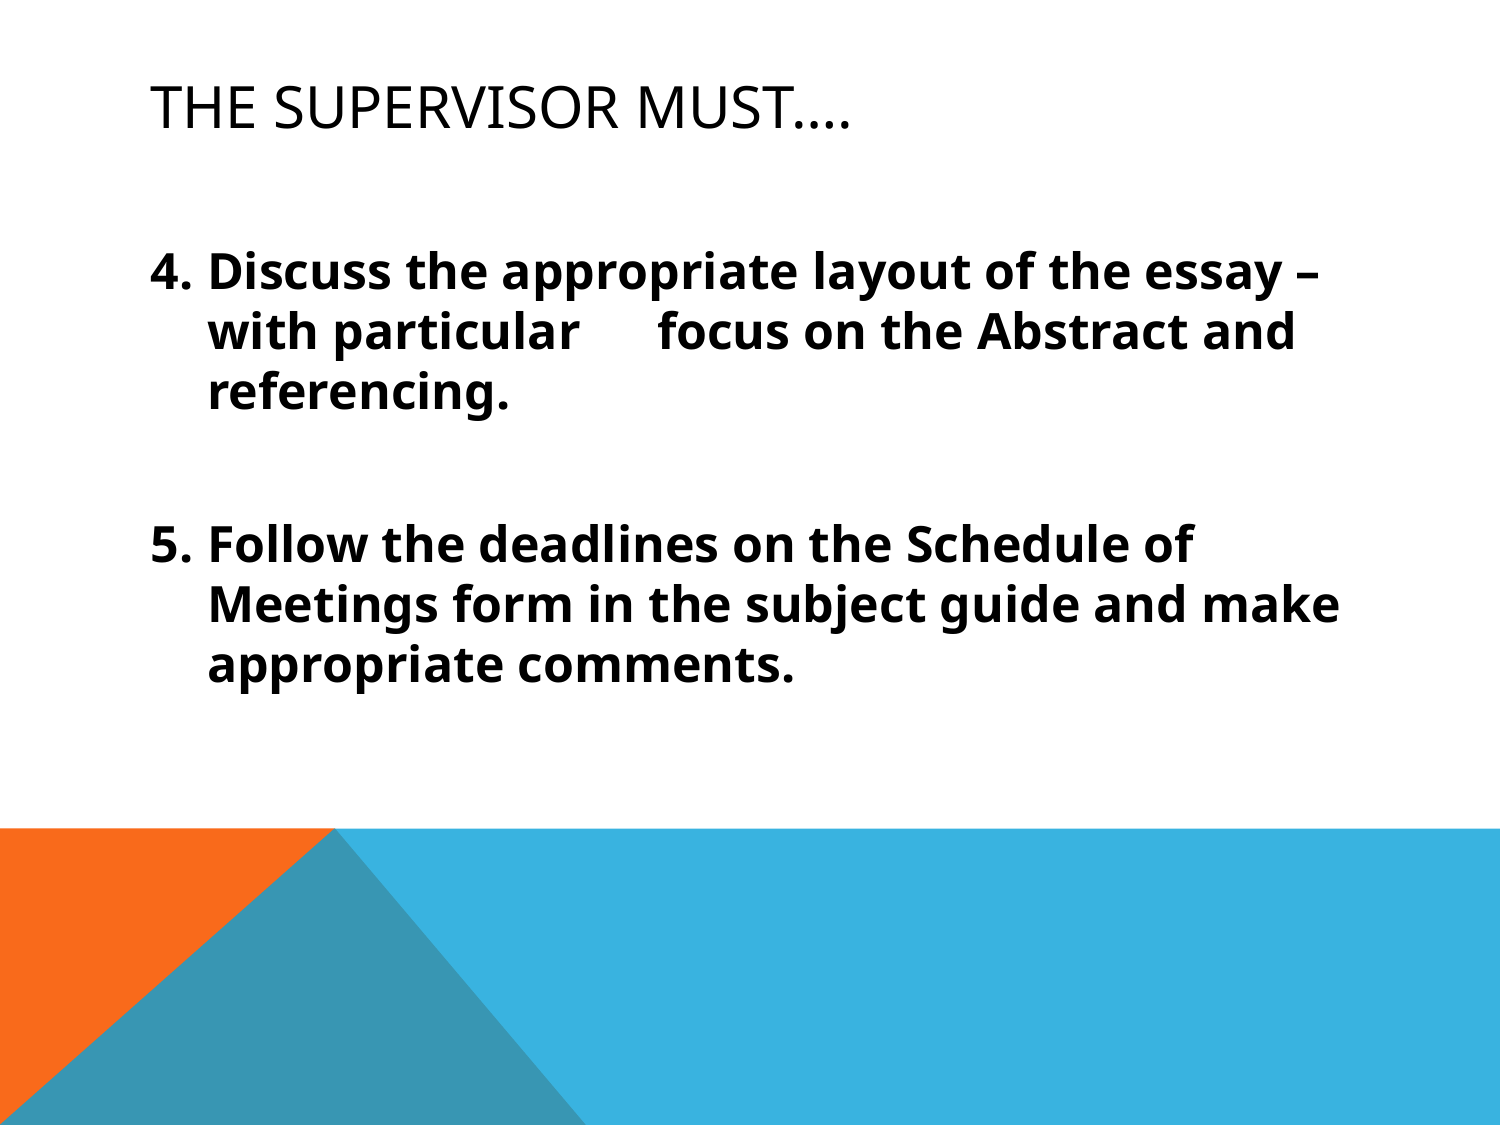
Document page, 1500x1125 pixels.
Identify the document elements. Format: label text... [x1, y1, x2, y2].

list 4. Discuss the appropriate layout of the essay – with particular focus on the Abstract and referencing. 5. Follow the deadlines on the Schedule of Meetings form in the subject guide and make appropriate comments. [135, 231, 1370, 885]
title The supervisor must…. [135, 60, 1369, 150]
